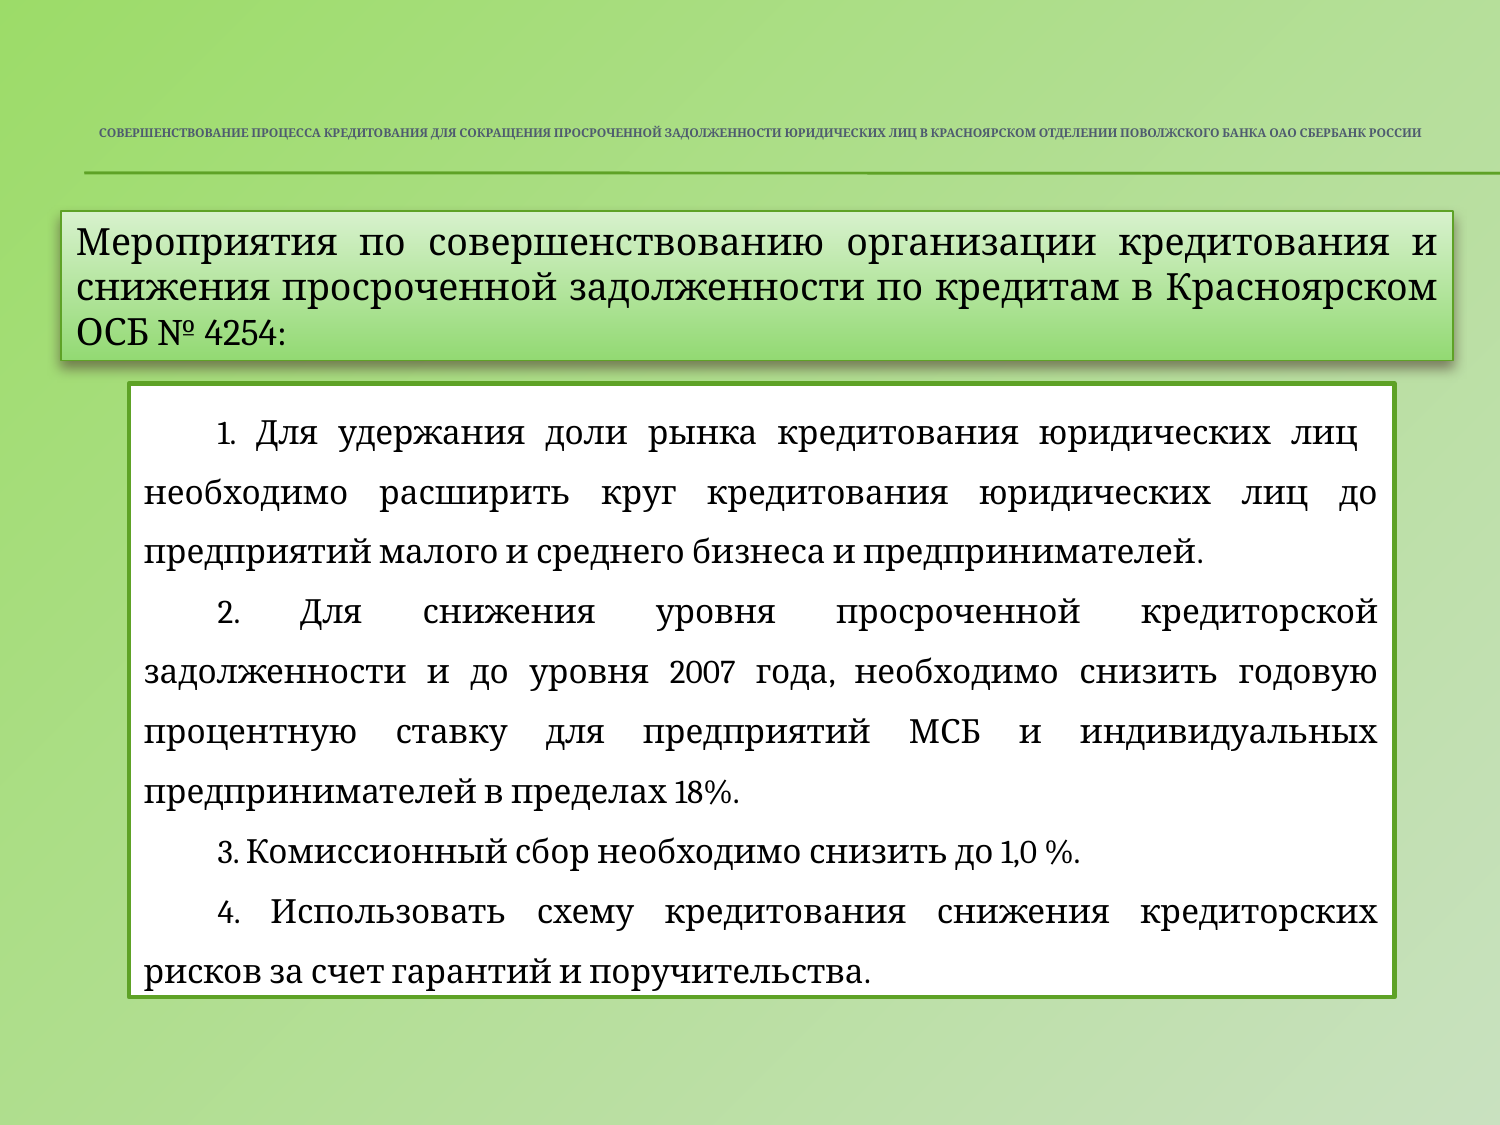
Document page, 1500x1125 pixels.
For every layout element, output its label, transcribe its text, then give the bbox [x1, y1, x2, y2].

title Совершенствование процесса кредитования для сокращения просроченной задолженности юридических лиц в Красноярском отделении Поволжского банка ОАО Сбербанк России [46, 117, 1472, 207]
text_box 1. Для удержания доли рынка кредитования юридических лиц необходимо расширить круг кредитования юридических лиц до предприятий малого и среднего бизнеса и предпринимателей. 2. Для снижения уровня просроченной кредиторской задолженности и до уровня 2007 года, необходимо снизить годовую процентную ставку для предприятий МСБ и индивидуальных предпринимателей в пределах 18%. 3. Комиссионный сбор необходимо снизить до 1,0 %. 4. Использовать схему кредитования снижения кредиторских рисков за счет гарантий и поручительства. [127, 381, 1397, 999]
text_box Мероприятия по совершенствованию организации кредитования и снижения просроченной задолженности по кредитам в Красноярском ОСБ № 4254: [60, 210, 1454, 361]
